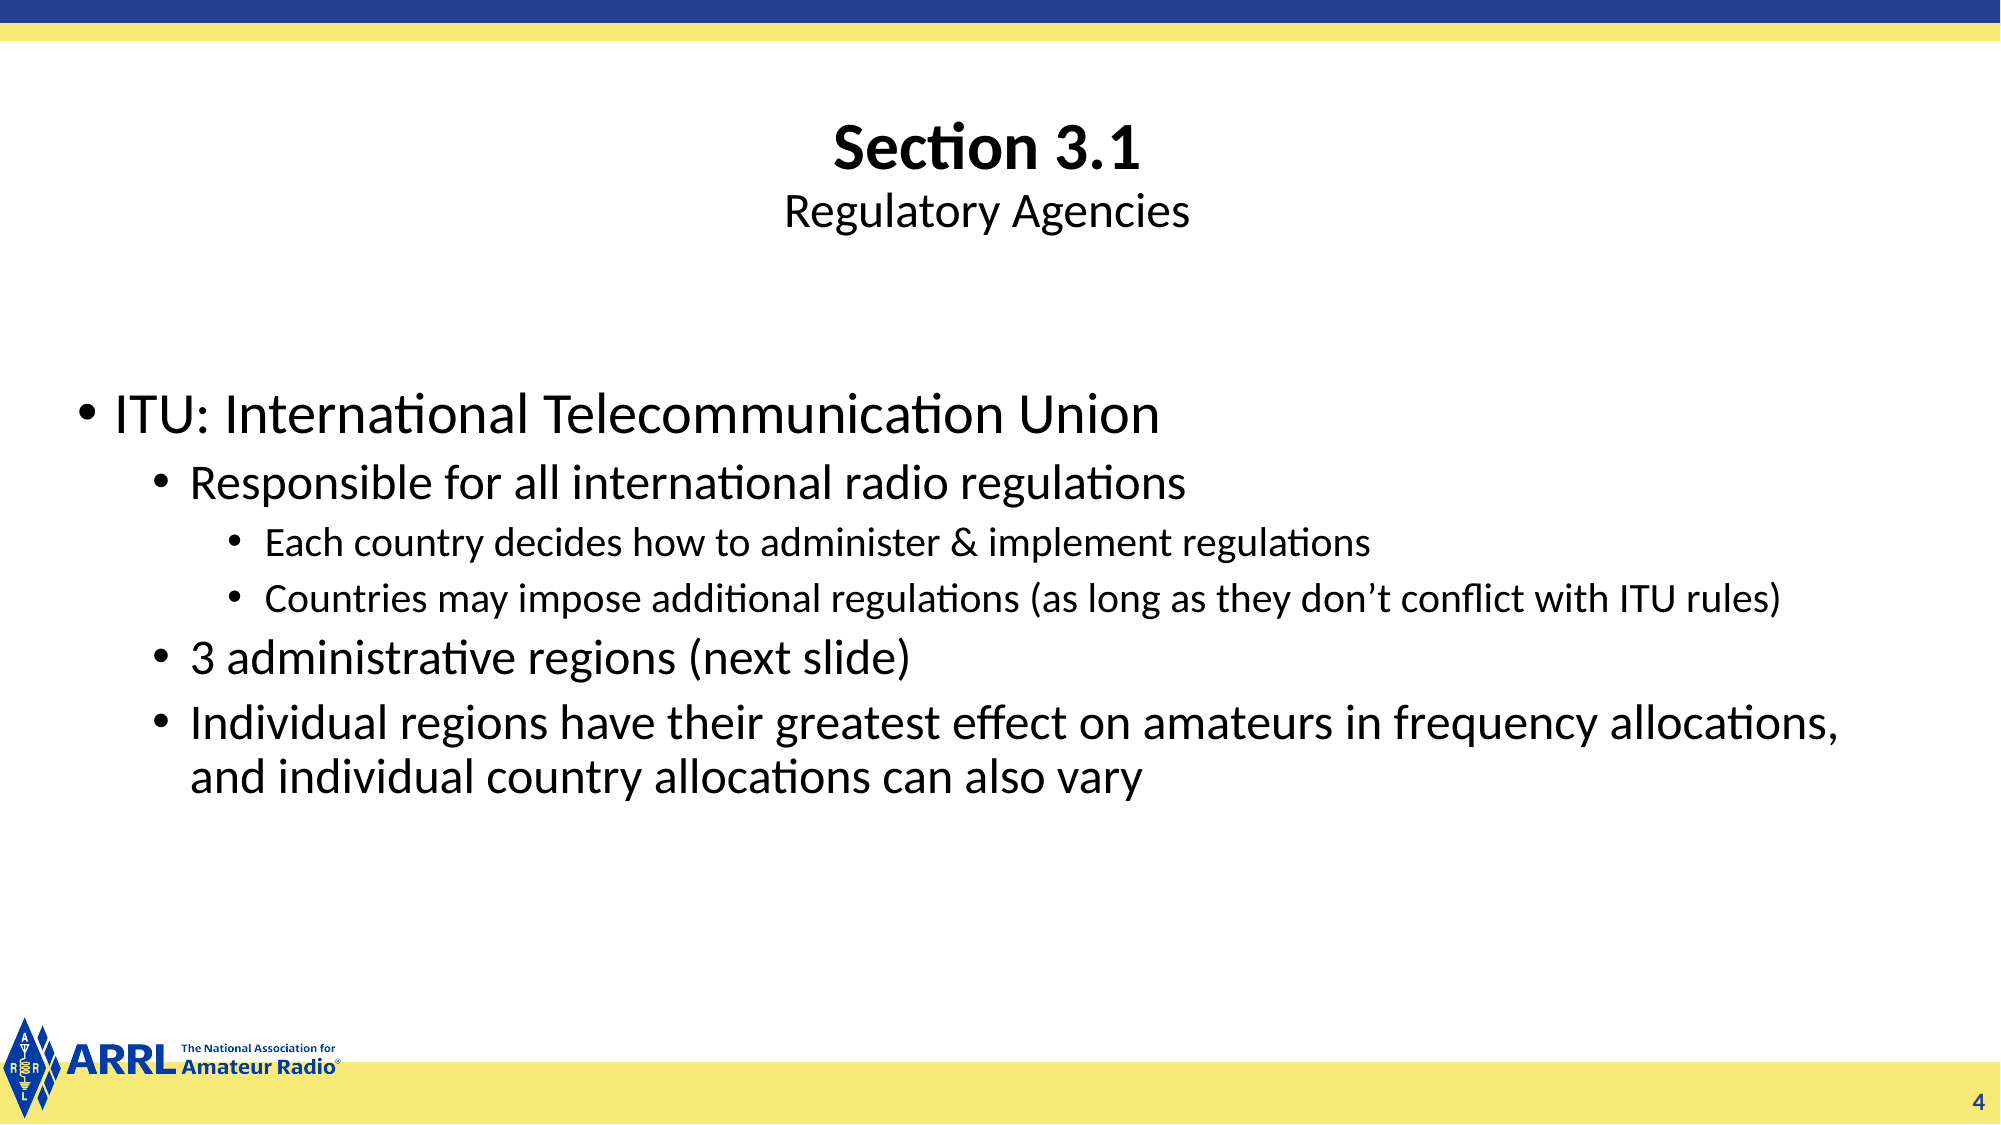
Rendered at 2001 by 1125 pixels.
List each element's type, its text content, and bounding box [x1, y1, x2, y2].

list ITU: International Telecommunication Union Responsible for all international radio regulations Each country decides how to administer & implement regulations Countries may impose additional regulations (as long as they don’t conflict with ITU rules) 3 administrative regions (next slide) Individual regions have their greatest effect on amateurs in frequency allocations, and individual country allocations can also vary [62, 375, 1913, 1063]
picture [1, 1015, 342, 1121]
title Section 3.1 Regulatory Agencies [87, 103, 1888, 248]
